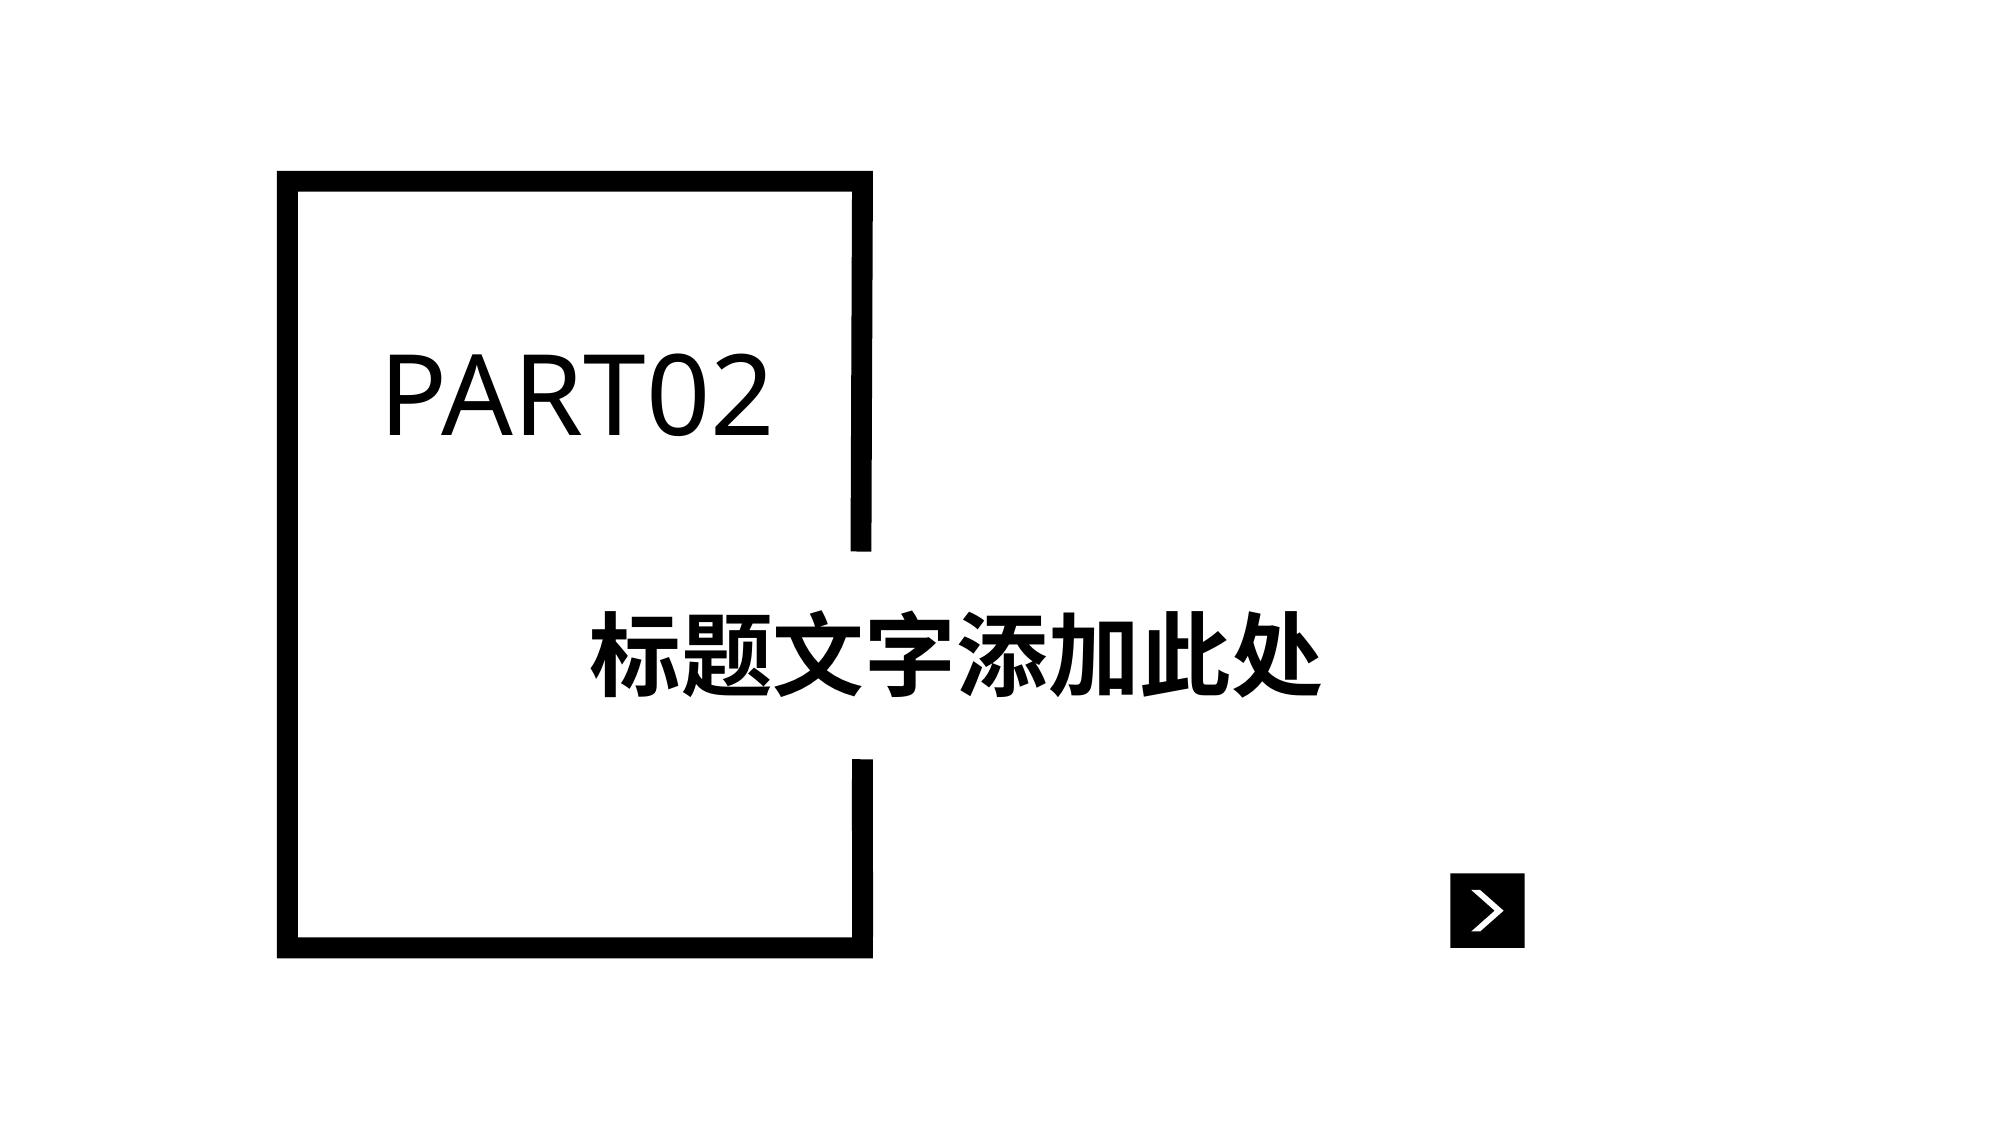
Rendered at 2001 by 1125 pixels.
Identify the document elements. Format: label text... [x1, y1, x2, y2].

text_box 标题文字添加此处 [574, 590, 1533, 716]
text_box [1450, 873, 1525, 948]
text_box [286, 180, 864, 949]
text_box PART02 [364, 315, 1097, 466]
